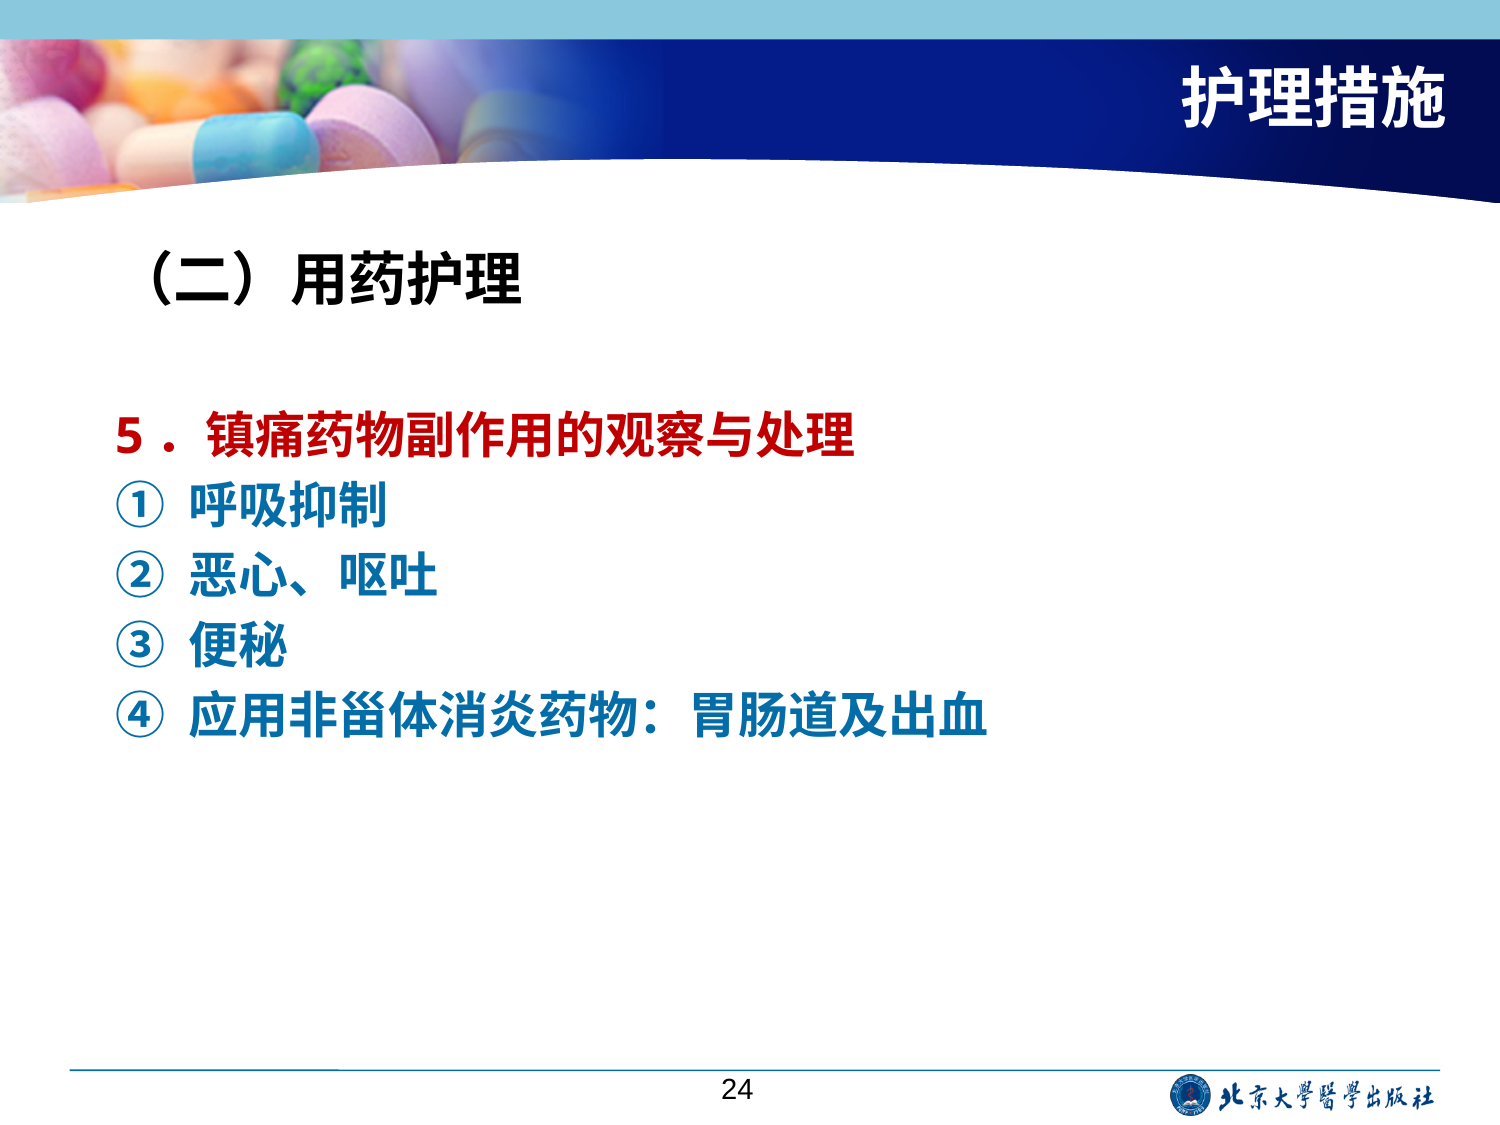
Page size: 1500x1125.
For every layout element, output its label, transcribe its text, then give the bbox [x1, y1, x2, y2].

picture [0, 40, 1500, 203]
list （二）用药护理 5．镇痛药物副作用的观察与处理 ① 呼吸抑制 ② 恶心、呕吐 ③ 便秘 ④ 应用非甾体消炎药物：胃肠道及出血 [100, 234, 1437, 1125]
text_box 24 [562, 1062, 913, 1113]
title 护理措施 [137, 49, 1463, 143]
